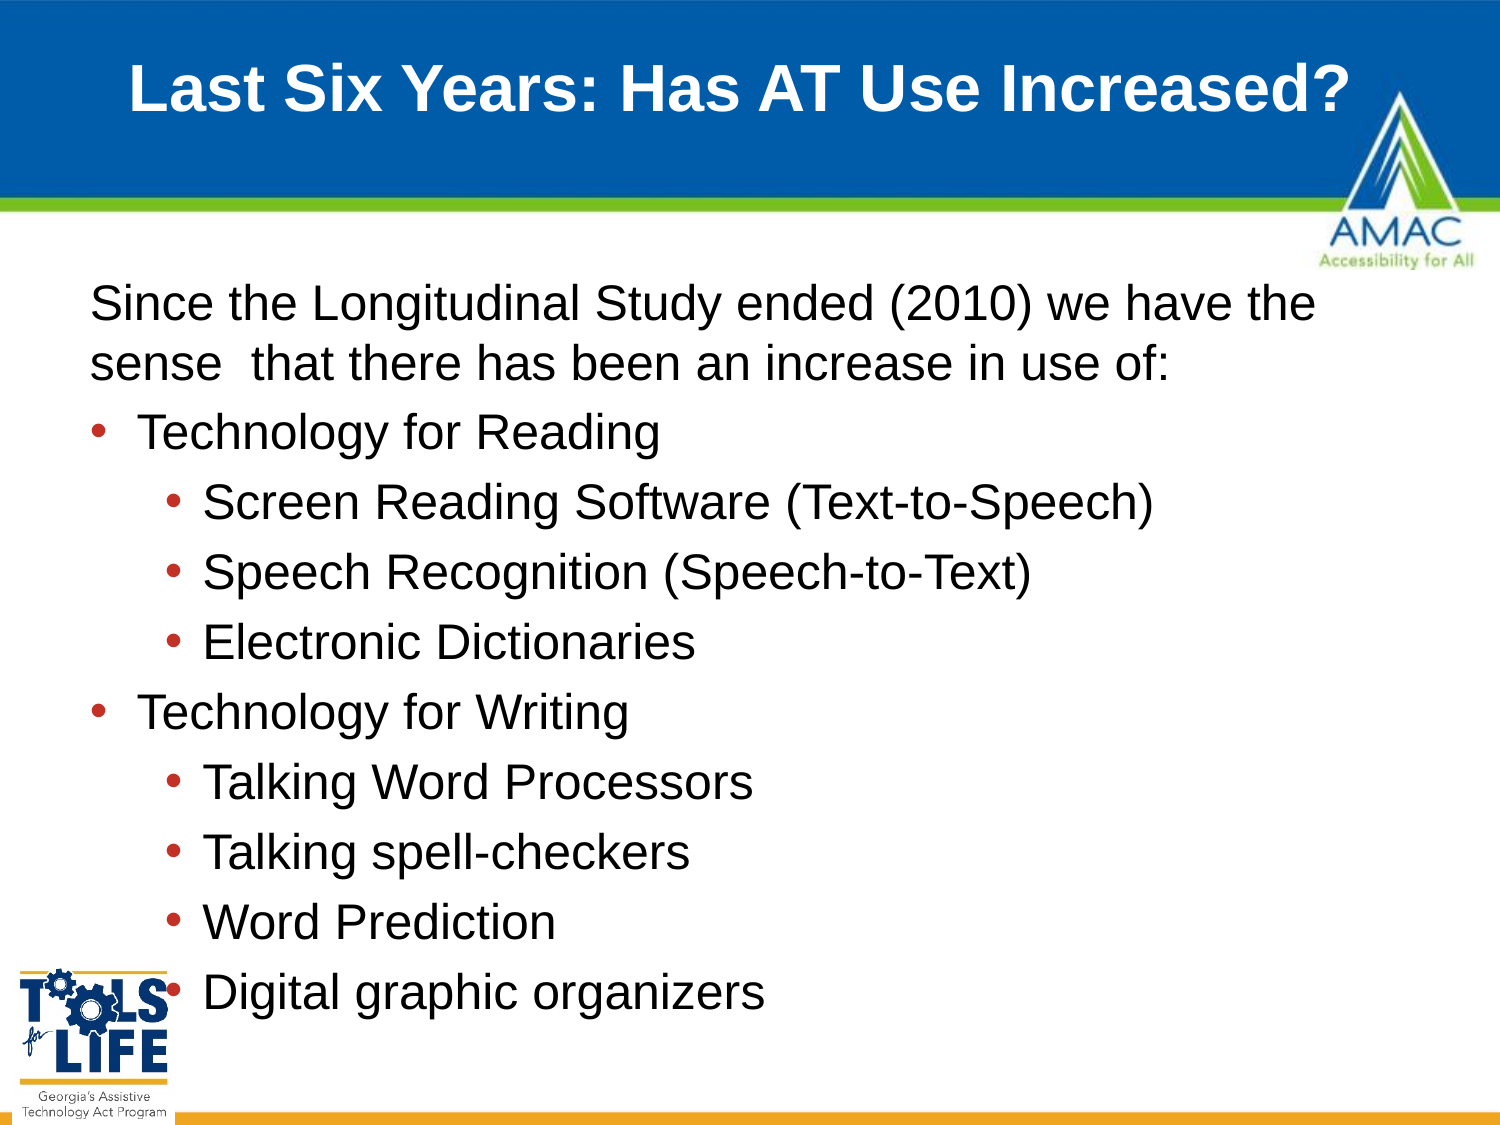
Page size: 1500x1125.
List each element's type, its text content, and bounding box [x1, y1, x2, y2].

title Last Six Years: Has AT Use Increased? [75, 37, 1425, 175]
picture [0, 0, 1500, 270]
list Since the Longitudinal Study ended (2010) we have the sense that there has been an increase in use of: Technology for Reading Screen Reading Software (Text-to-Speech) Speech Recognition (Speech-to-Text) Electronic Dictionaries Technology for Writing Talking Word Processors Talking spell-checkers Word Prediction Digital graphic organizers [75, 262, 1425, 1005]
picture [12, 962, 175, 1125]
